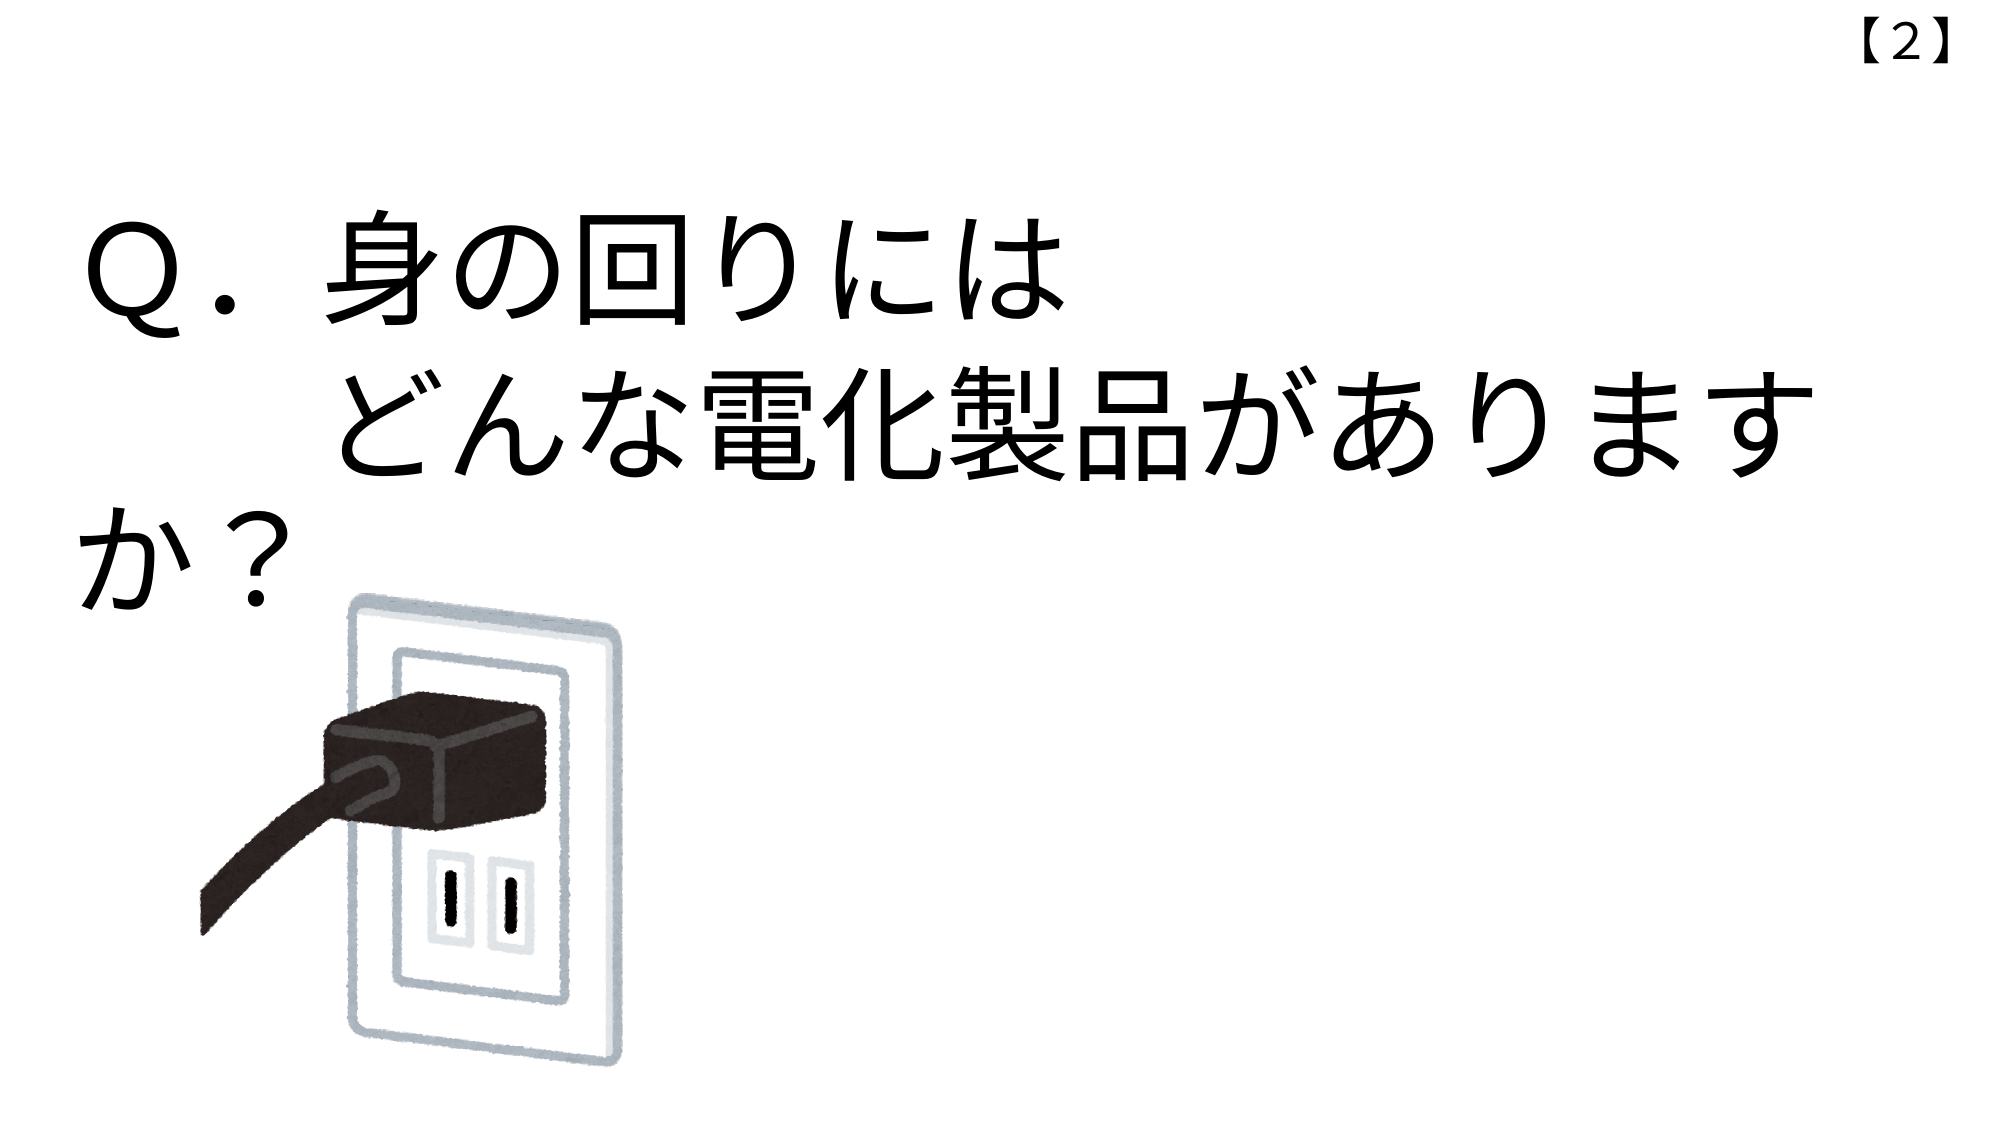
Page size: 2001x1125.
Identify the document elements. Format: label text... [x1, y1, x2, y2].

picture [183, 572, 686, 1085]
subtitle Ｑ．身の回りには どんな電化製品がありますか？ [55, 199, 1964, 729]
text_box 【２】 [1816, 2, 1998, 78]
